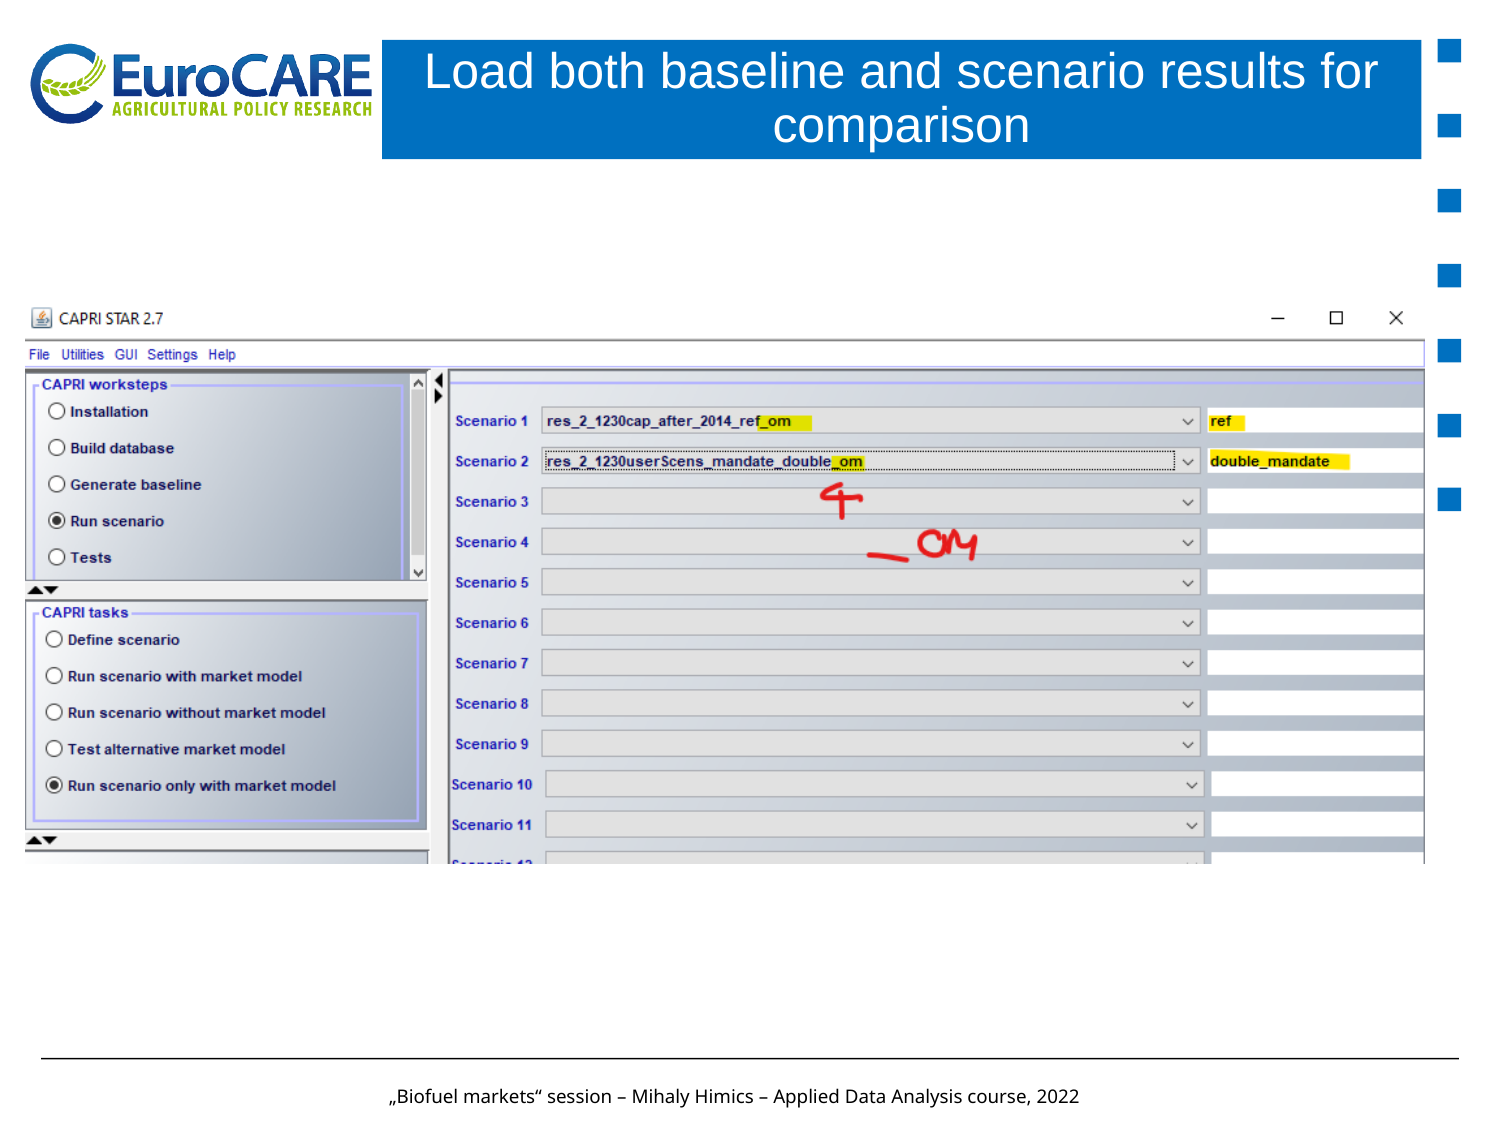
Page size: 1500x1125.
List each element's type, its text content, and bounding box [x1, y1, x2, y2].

picture [30, 43, 372, 124]
title Load both baseline and scenario results for comparison [382, 39, 1422, 160]
picture [25, 301, 1426, 864]
footer „Biofuel markets“ session – Mihaly Himics – Applied Data Analysis course, 2022 [24, 1071, 1444, 1108]
